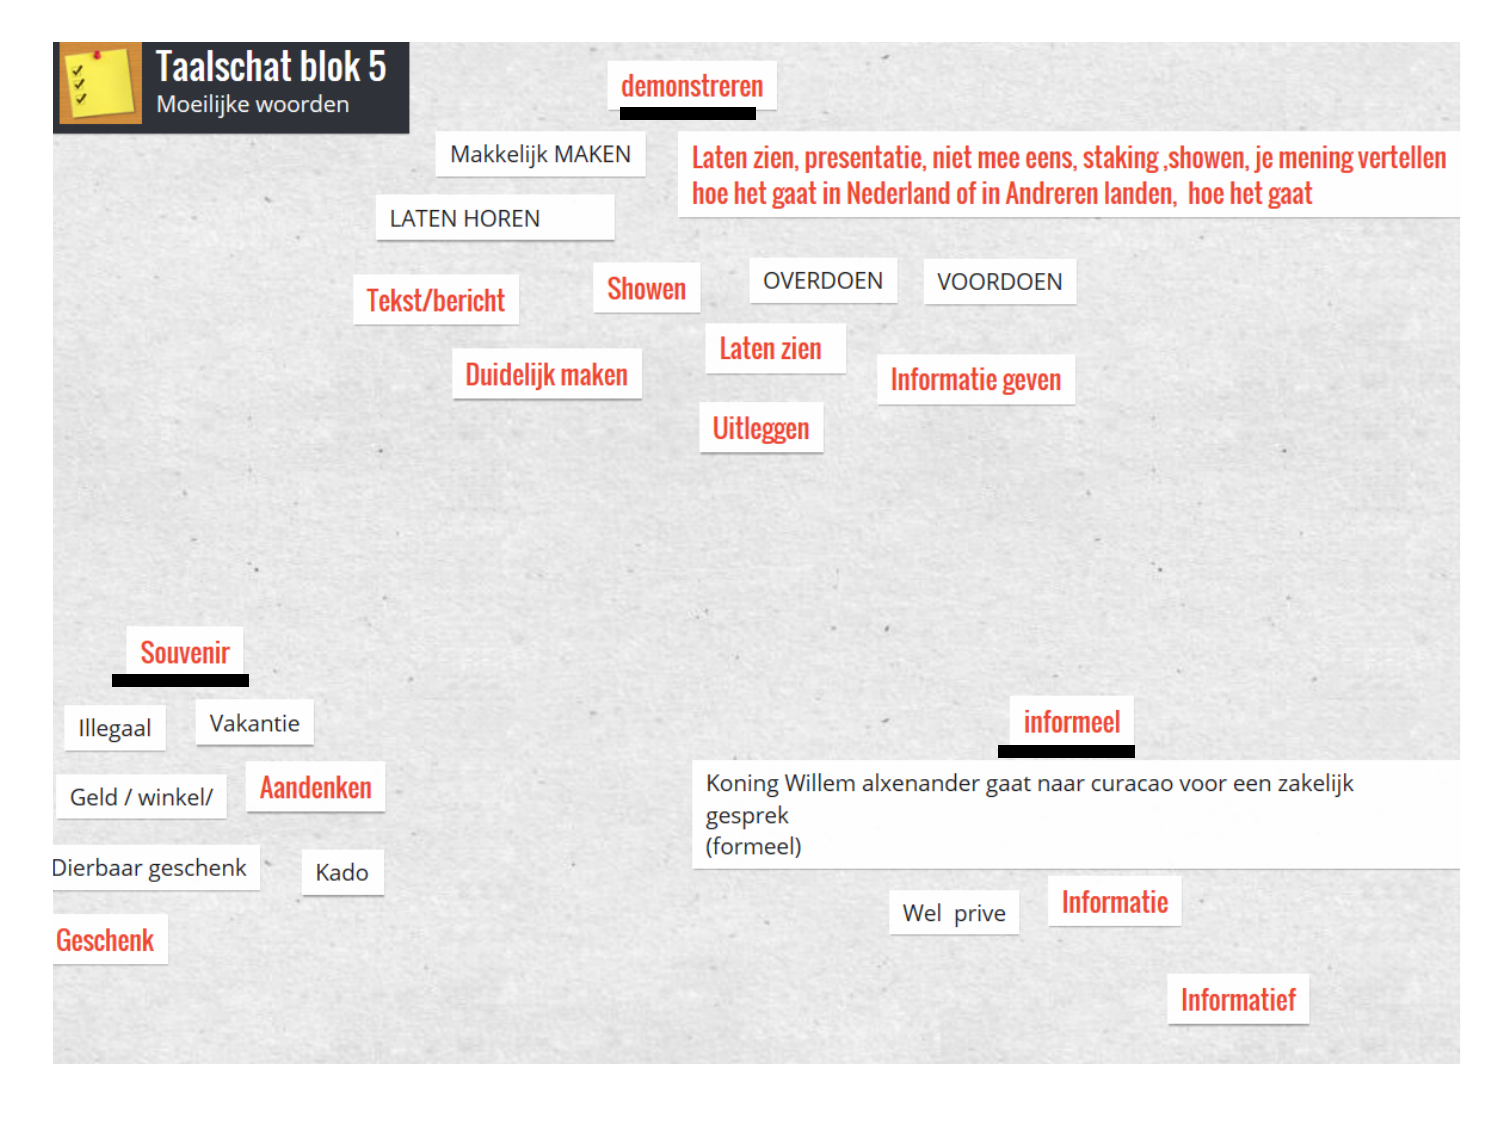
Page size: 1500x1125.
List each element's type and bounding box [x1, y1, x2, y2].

picture [52, 42, 1461, 1064]
